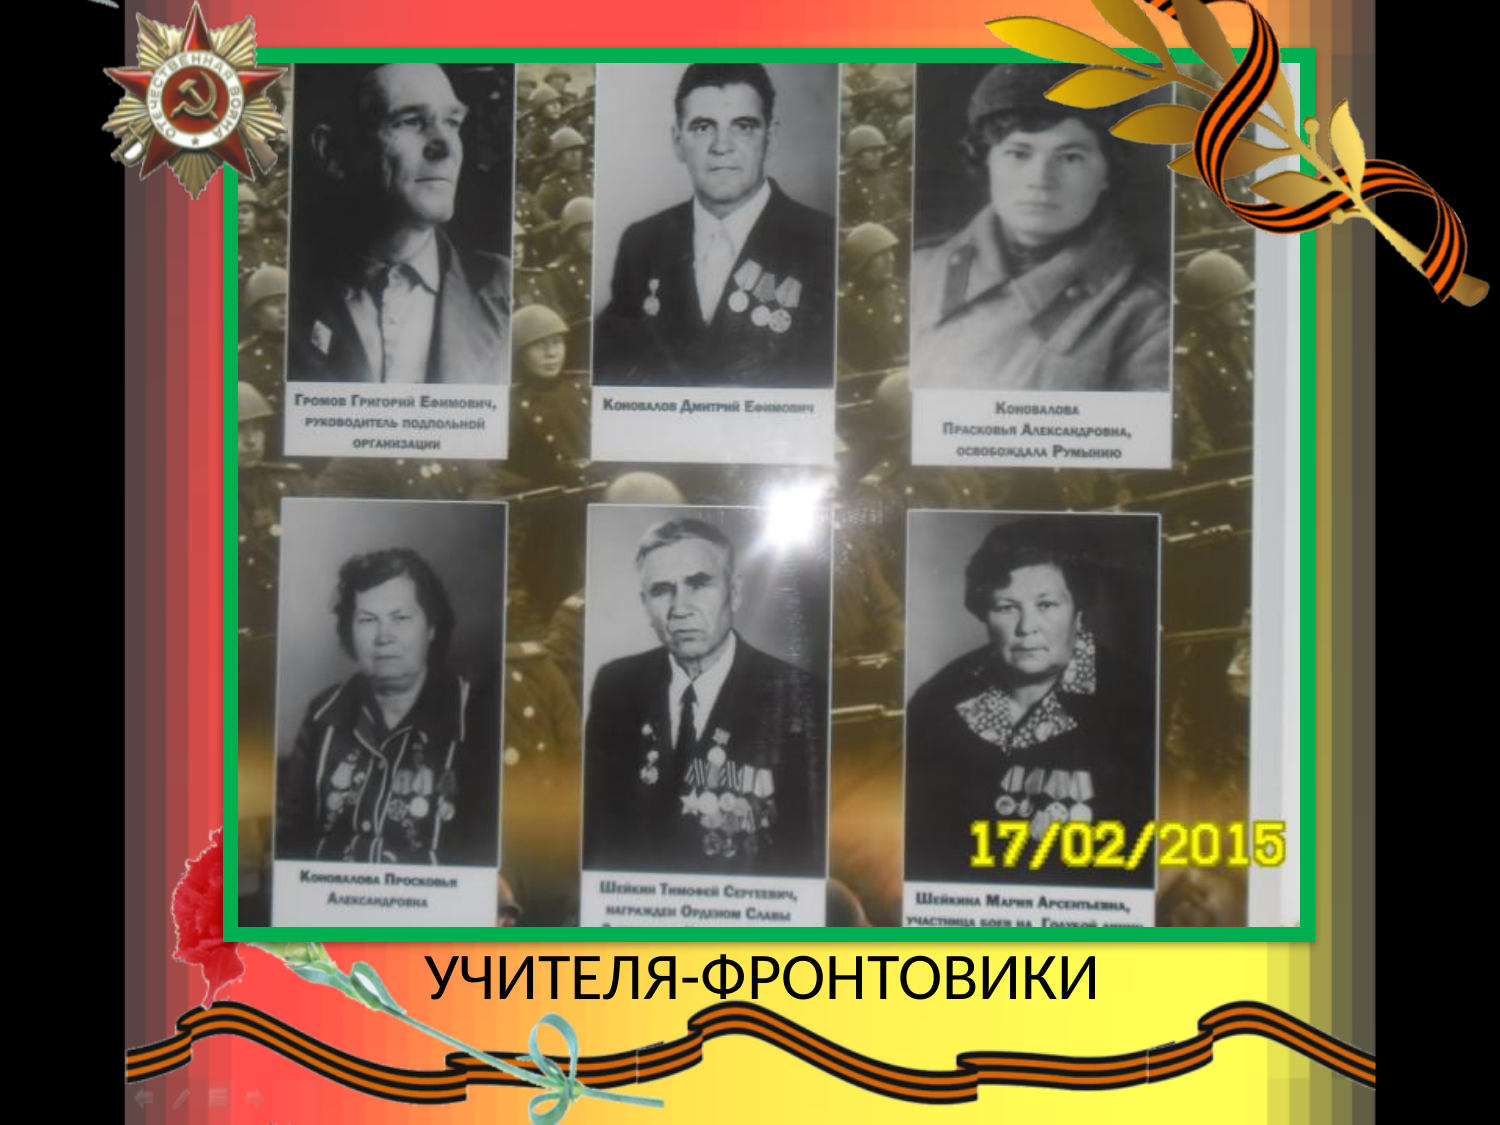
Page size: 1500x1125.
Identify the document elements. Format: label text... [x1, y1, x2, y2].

picture [0, 0, 1500, 1125]
subtitle УЧИТЕЛЯ-ФРОНТОВИКИ [237, 936, 1288, 1038]
